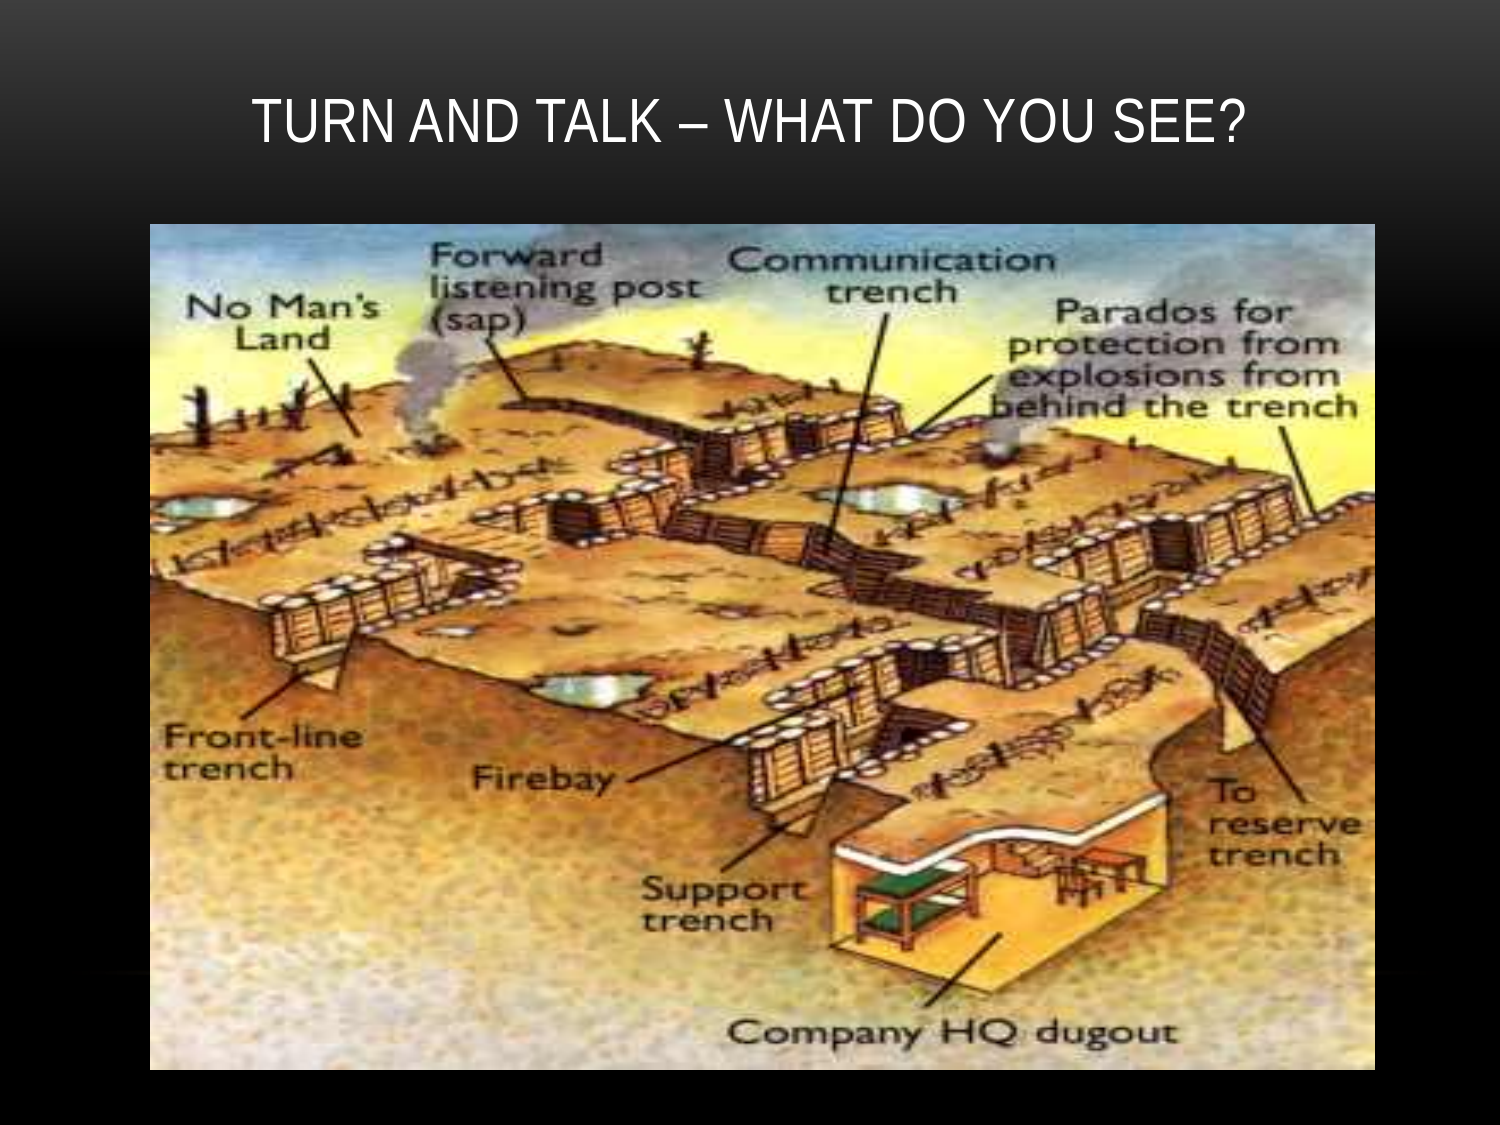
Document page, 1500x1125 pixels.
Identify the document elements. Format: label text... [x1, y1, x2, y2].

title Turn and talk – what do you see? [99, 0, 1400, 163]
picture [0, 0, 1500, 1125]
